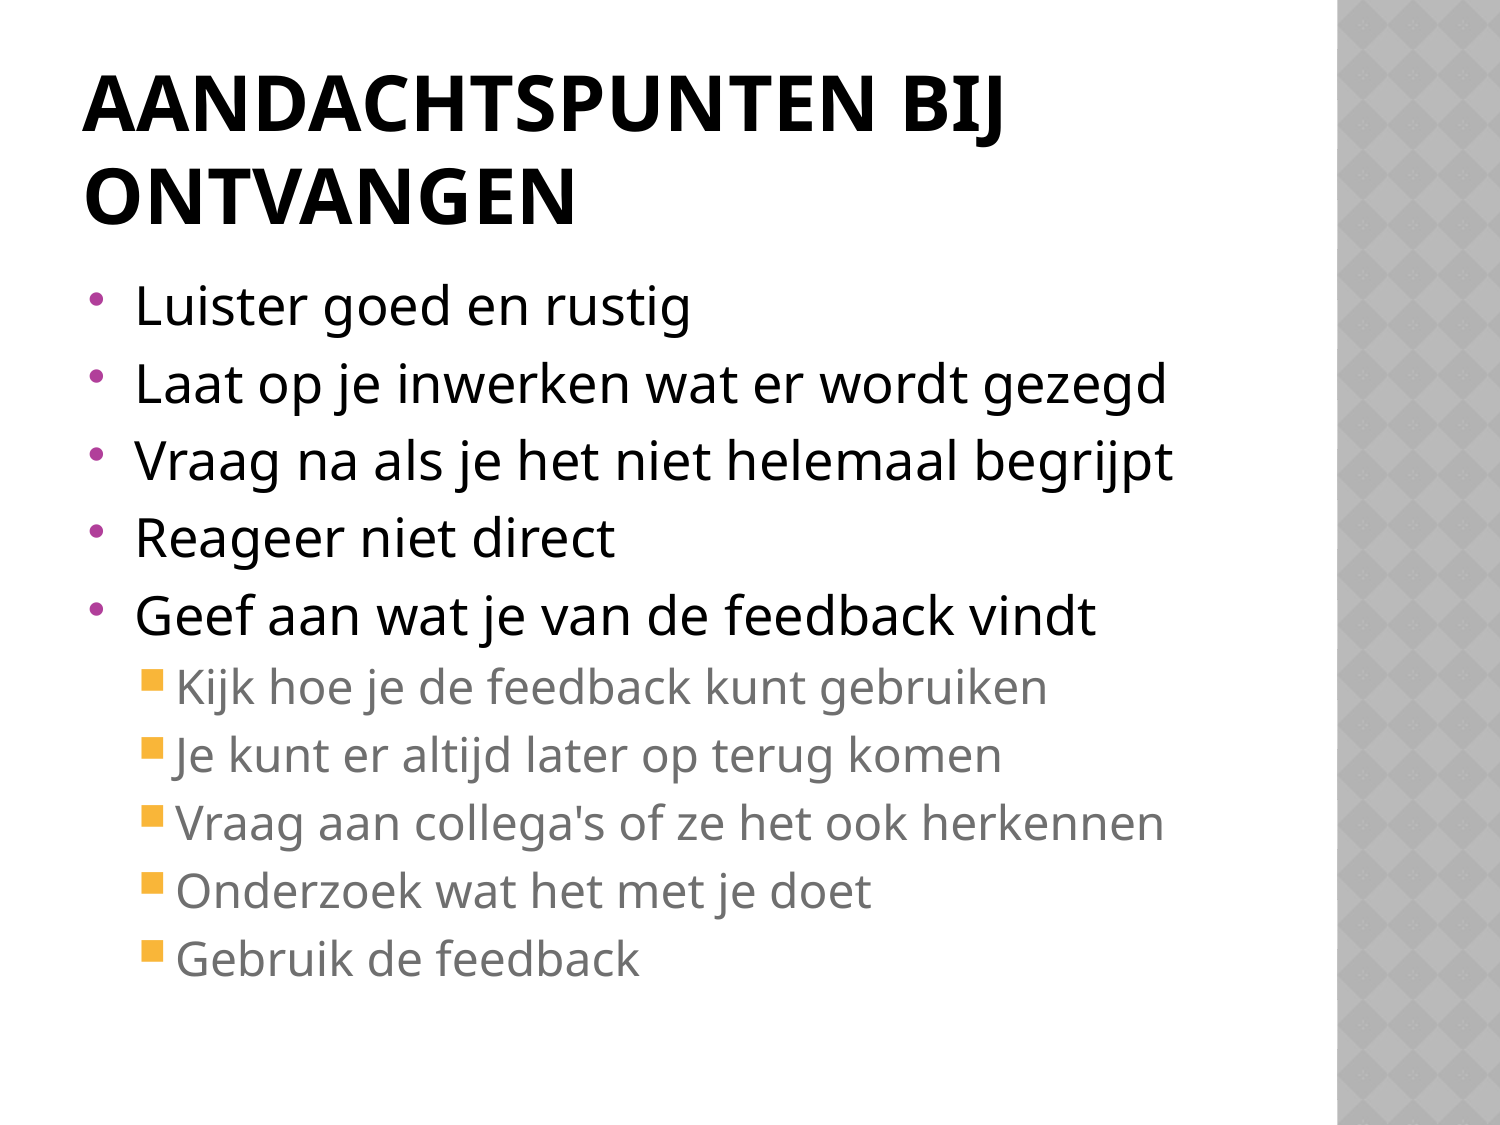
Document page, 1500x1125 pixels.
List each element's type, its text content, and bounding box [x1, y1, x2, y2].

list Luister goed en rustig Laat op je inwerken wat er wordt gezegd Vraag na als je het niet helemaal begrijpt Reageer niet direct Geef aan wat je van de feedback vindt Kijk hoe je de feedback kunt gebruiken Je kunt er altijd later op terug komen Vraag aan collega's of ze het ook herkennen Onderzoek wat het met je doet Gebruik de feedback [75, 264, 1263, 1059]
title Aandachtspunten bij ontvangen [75, 52, 1341, 240]
